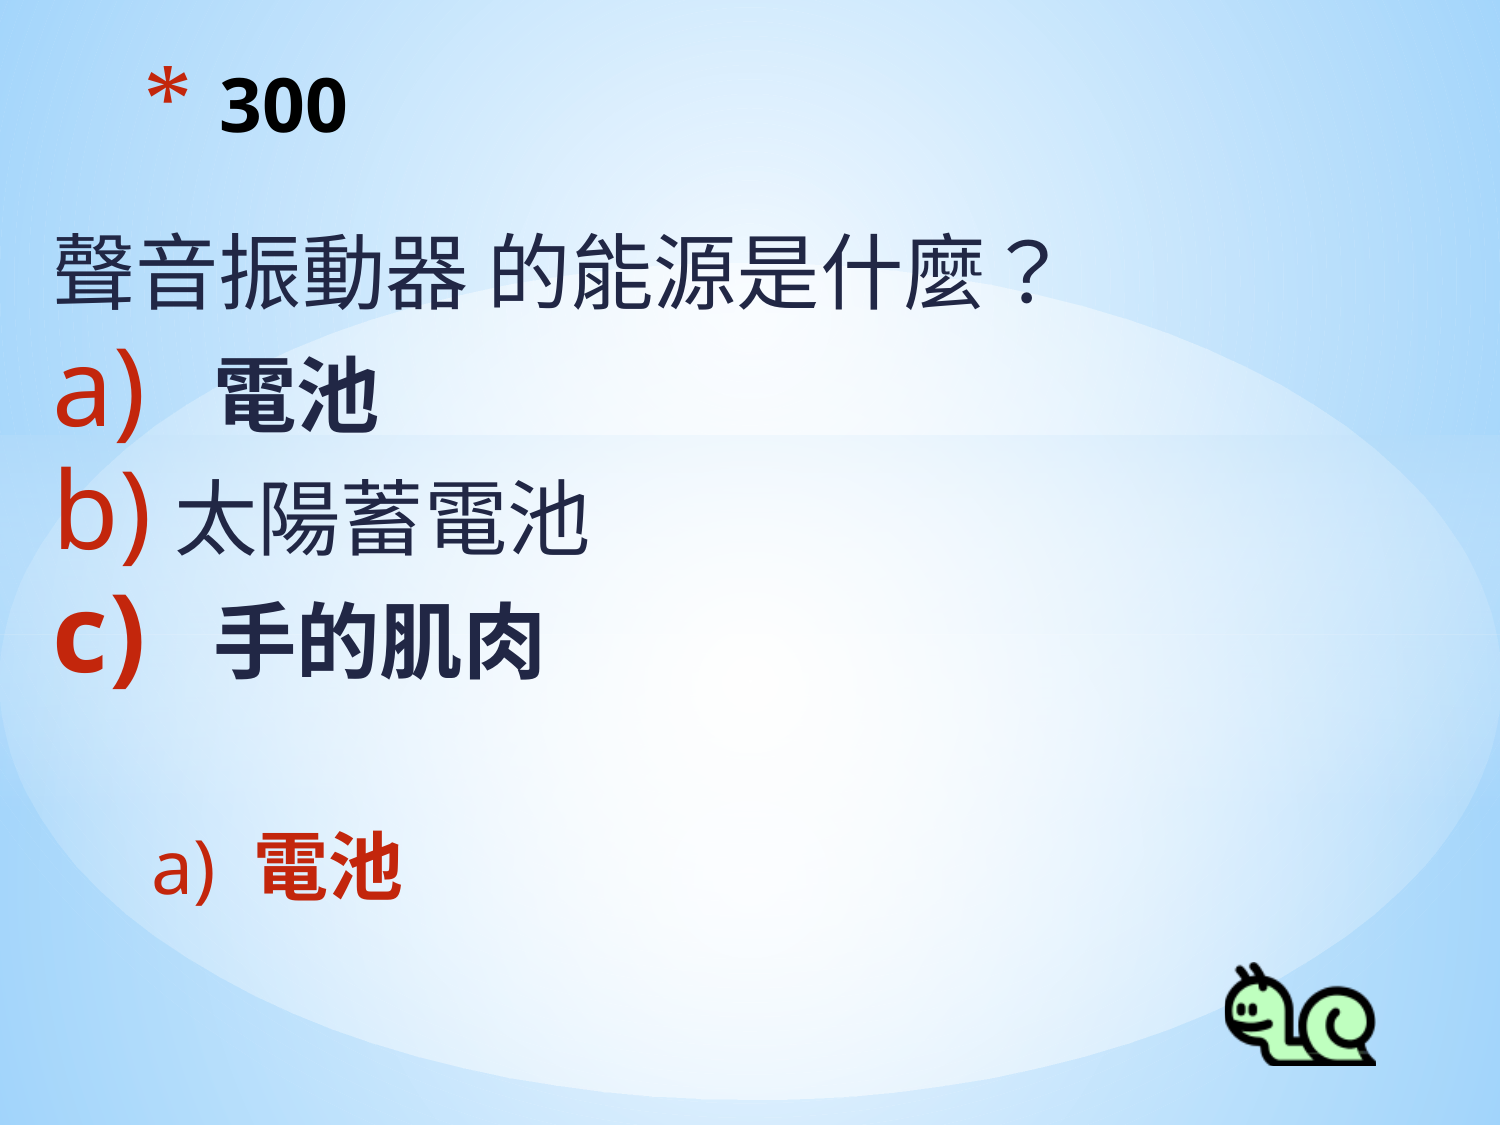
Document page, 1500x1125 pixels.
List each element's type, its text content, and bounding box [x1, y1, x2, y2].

subtitle 聲音振動器 的能源是什麼？ 電池 太陽蓄電池 手的肌肉 [37, 212, 1500, 863]
title 300 [99, 50, 513, 200]
text_box a) 電池 [123, 812, 435, 978]
picture [1224, 962, 1377, 1067]
